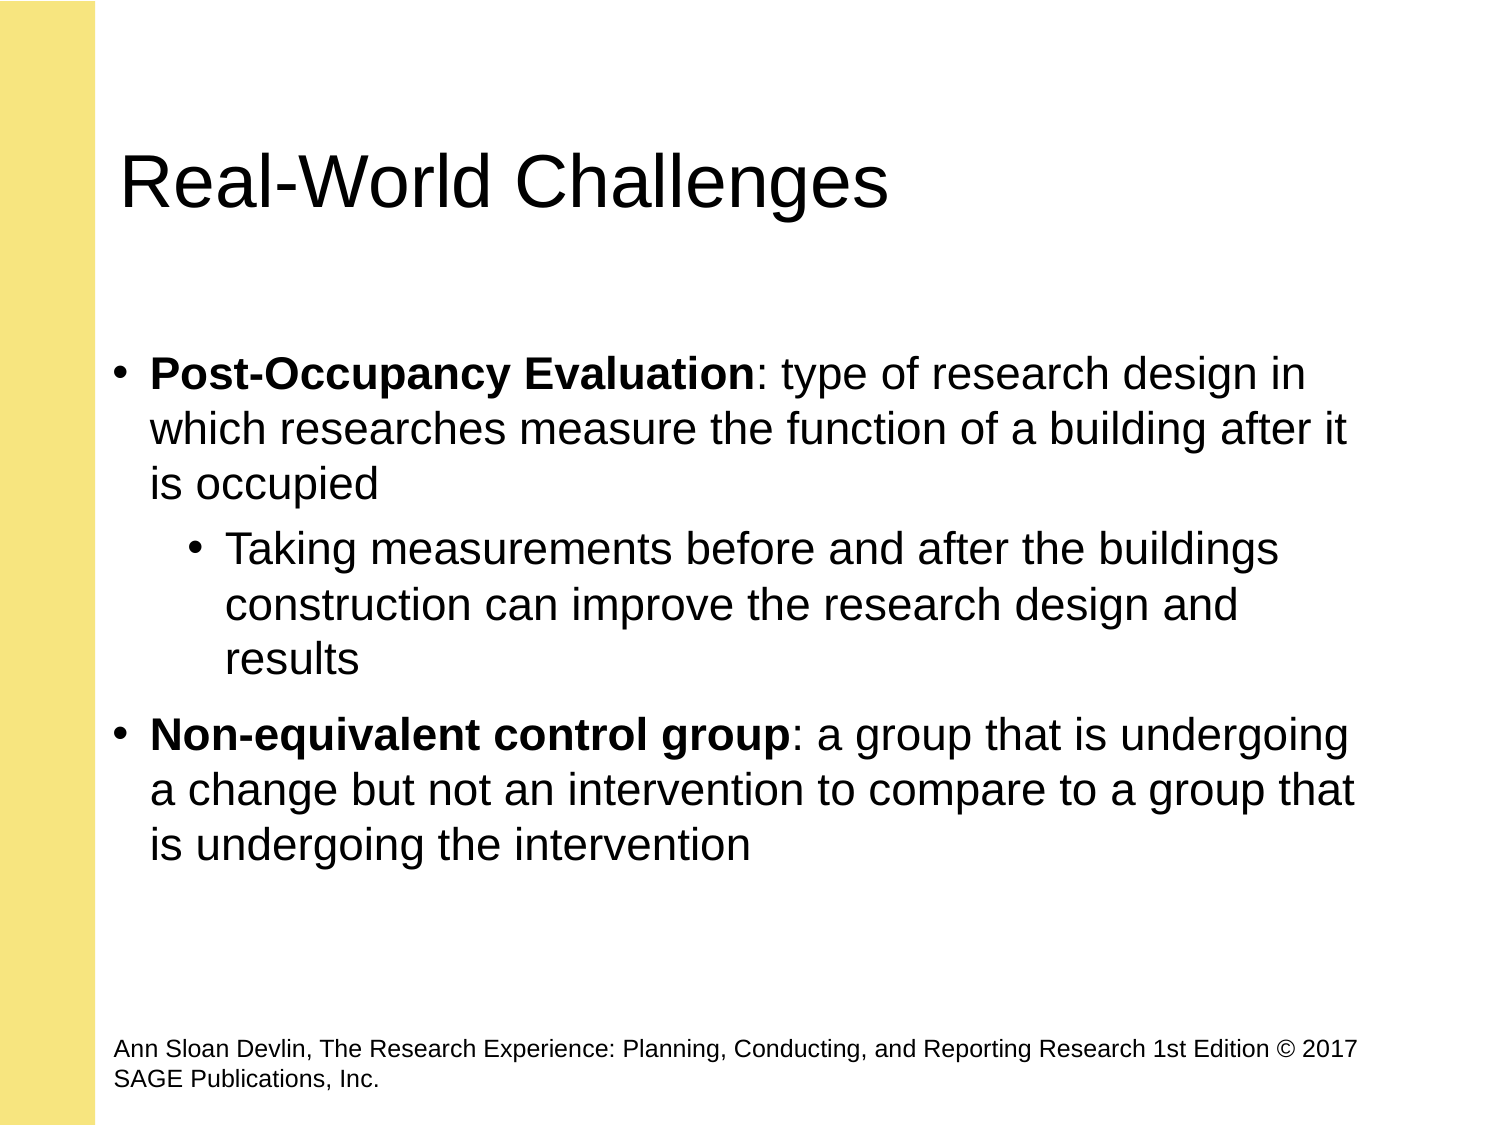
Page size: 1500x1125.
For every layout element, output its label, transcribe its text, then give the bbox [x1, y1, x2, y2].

title Real-World Challenges [104, 105, 920, 262]
list Post-Occupancy Evaluation: type of research design in which researches measure the function of a building after it is occupied Taking measurements before and after the buildings construction can improve the research design and results Non-equivalent control group: a group that is undergoing a change but not an intervention to compare to a group that is undergoing the intervention [97, 336, 1392, 912]
picture [0, 1, 96, 1125]
